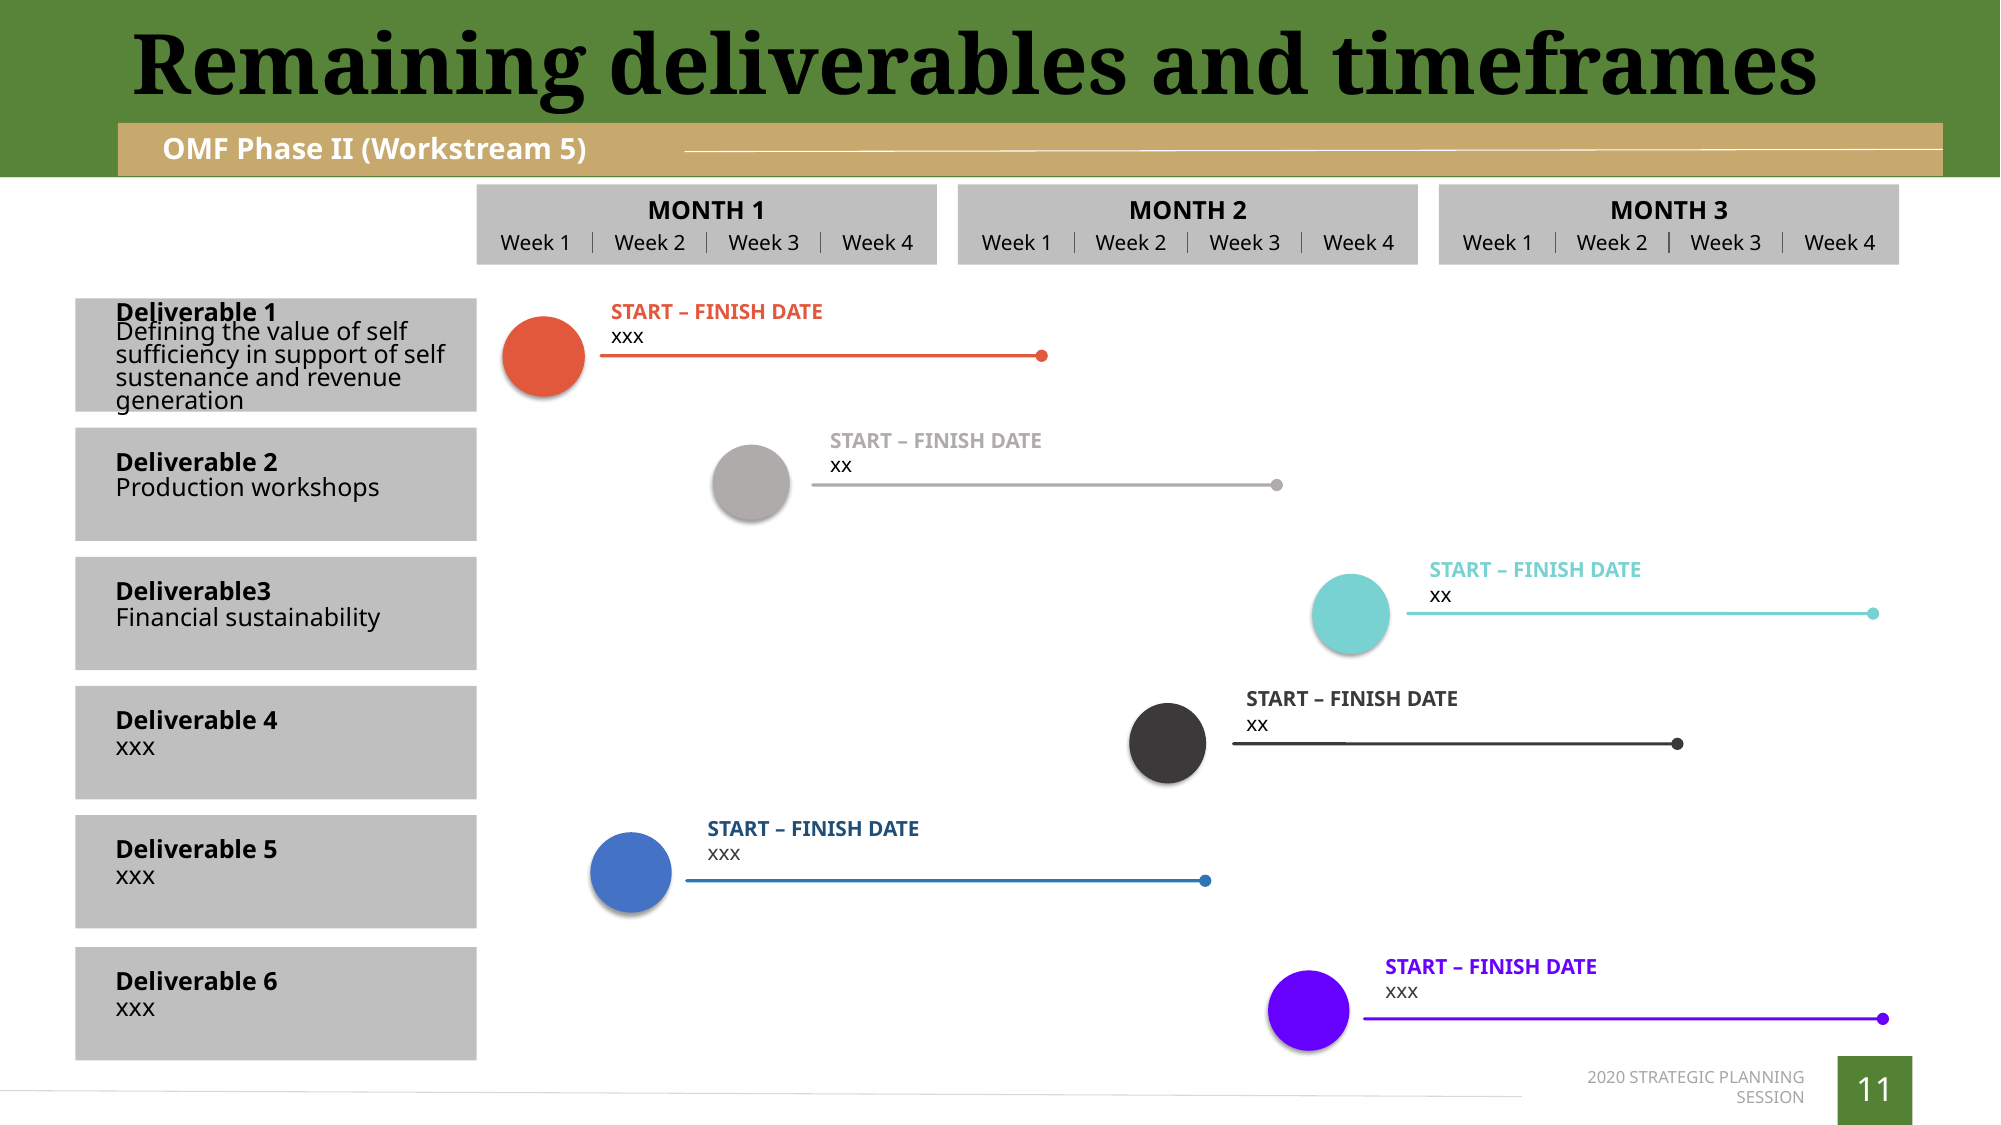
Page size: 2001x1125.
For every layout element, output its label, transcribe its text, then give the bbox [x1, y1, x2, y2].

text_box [75, 556, 1874, 671]
text_box [75, 947, 477, 1061]
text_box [75, 815, 1206, 929]
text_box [476, 184, 937, 265]
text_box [75, 296, 1042, 416]
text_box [1268, 953, 1883, 1051]
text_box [1438, 184, 1900, 265]
text_box Remaining deliverables and timeframes [117, 0, 2000, 135]
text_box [957, 184, 1419, 265]
text_box OMF Phase II (Workstream 5) [162, 135, 685, 166]
text_box Deliverable 6 [115, 965, 293, 991]
text_box [117, 135, 1943, 176]
text_box xxx [115, 991, 437, 1022]
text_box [75, 427, 1277, 541]
text_box [0, 0, 2000, 178]
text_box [75, 685, 1678, 800]
